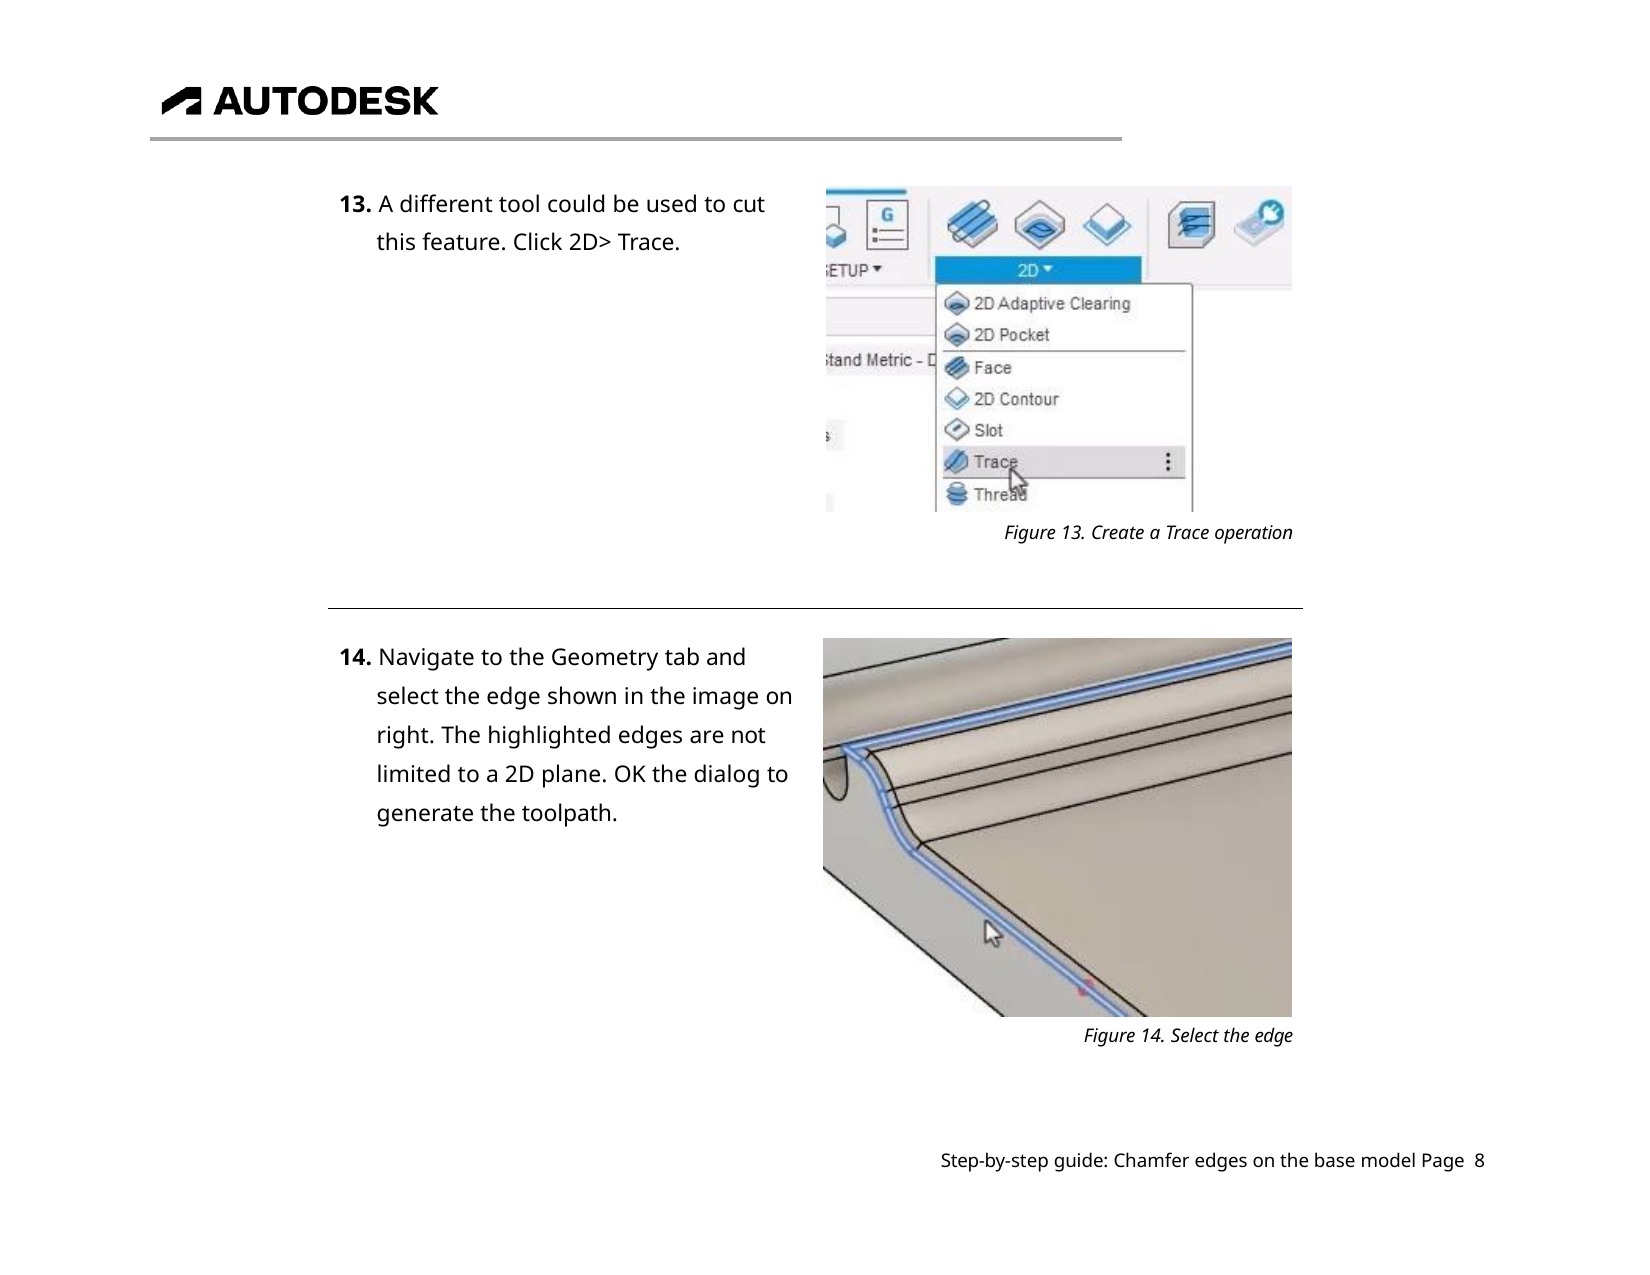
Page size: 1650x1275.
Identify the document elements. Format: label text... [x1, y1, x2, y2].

picture [825, 186, 1292, 512]
picture [822, 638, 1292, 1018]
picture [161, 86, 439, 115]
table_cell 14. Navigate to the Geometry tab and select the edge shown in the image on right. The highlighted edges are not limited to a 2D plane. OK the dialog to generate the toolpath. [328, 609, 808, 1063]
table_header Figure 13. Create a Trace operation [808, 187, 1303, 608]
table_header 13. A different tool could be used to cut this feature. Click 2D> Trace. [328, 187, 808, 608]
slide_number Step-by-step guide: Chamfer edges on the base model Page 10 [938, 1145, 1509, 1275]
table_cell Figure 14. Select the edge [808, 609, 1303, 1063]
